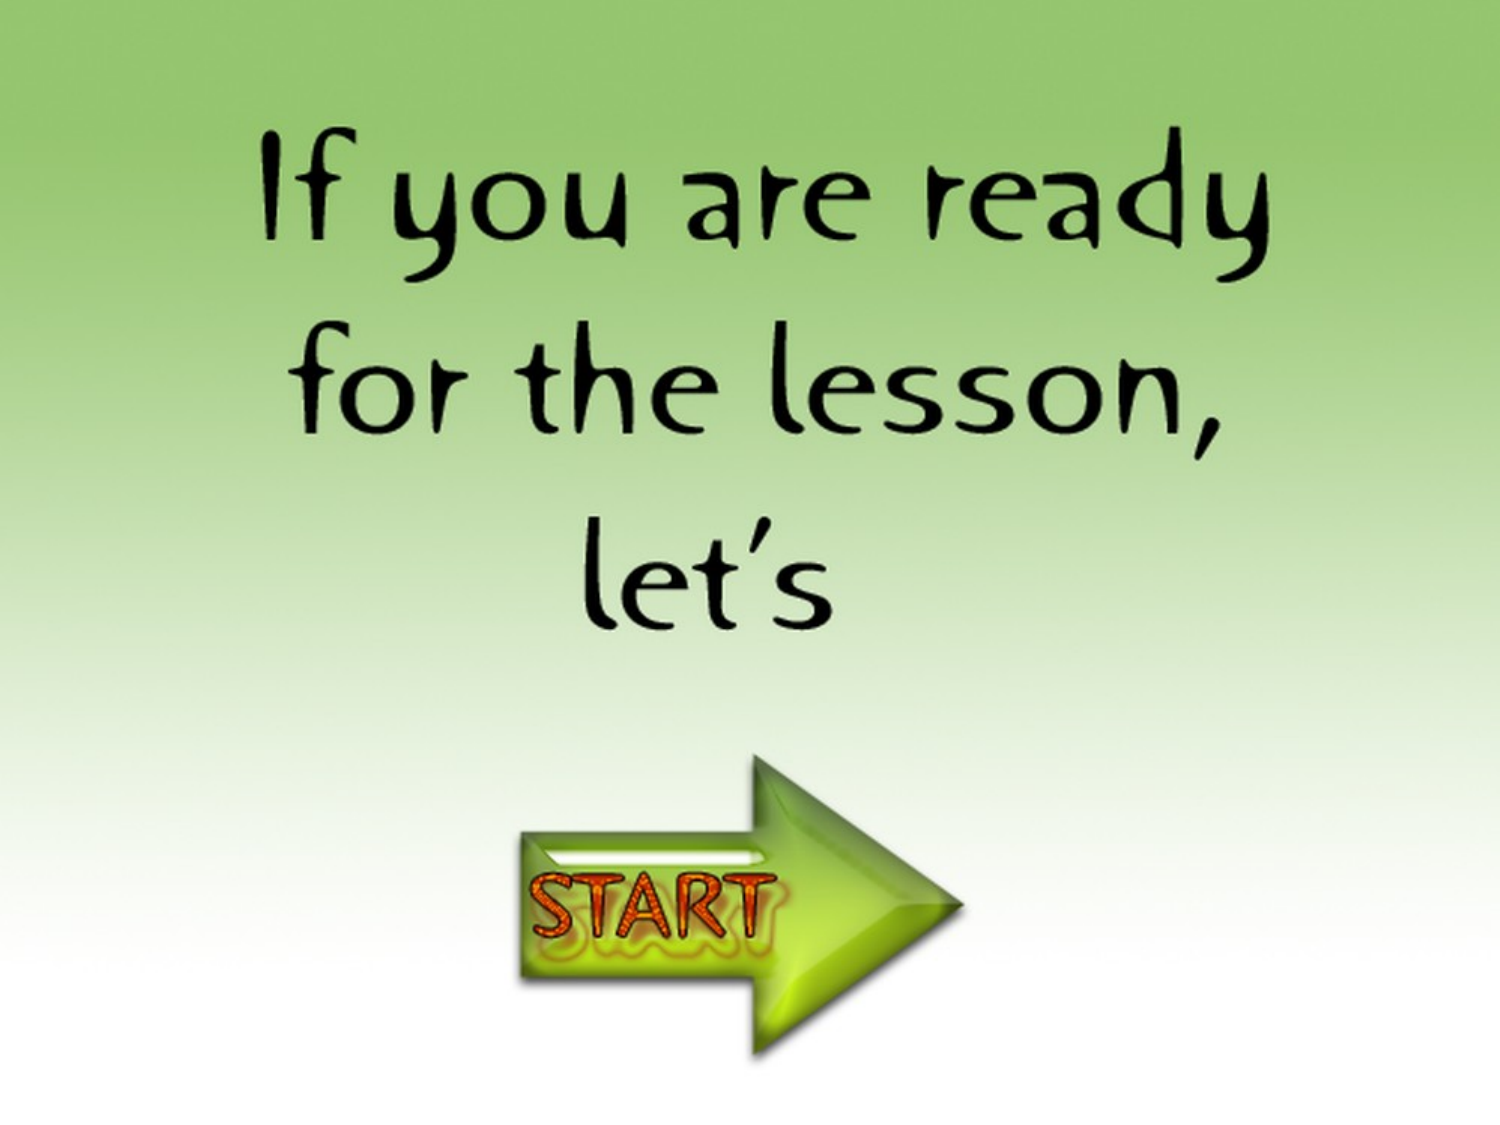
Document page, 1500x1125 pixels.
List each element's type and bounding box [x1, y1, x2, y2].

list [0, 0, 1500, 1125]
